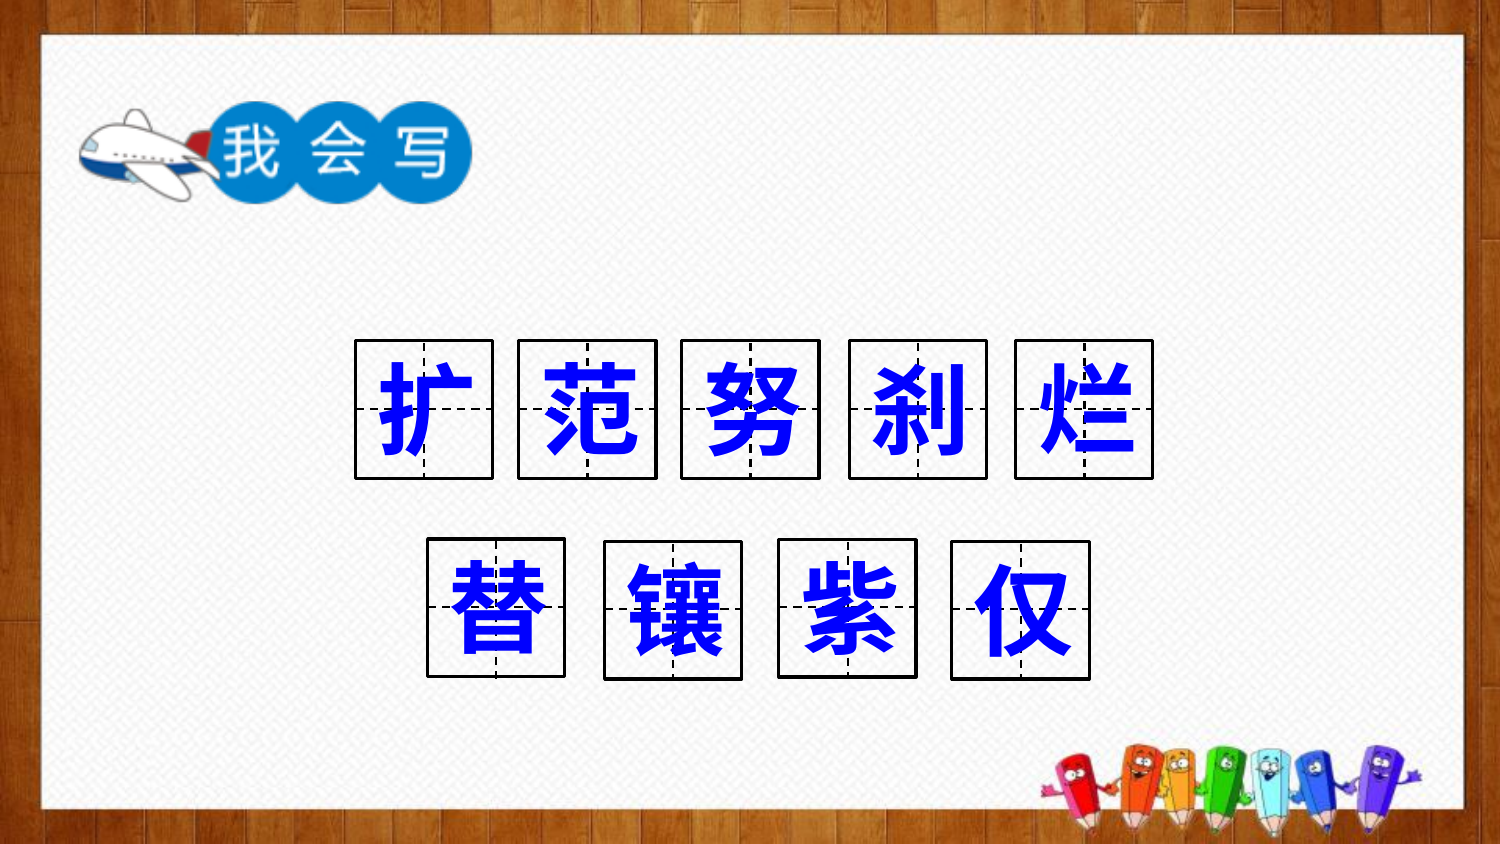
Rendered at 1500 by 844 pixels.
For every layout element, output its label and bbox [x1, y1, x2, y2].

text_box [951, 540, 1098, 682]
text_box [778, 538, 925, 680]
picture [0, 0, 1500, 844]
text_box [1015, 340, 1162, 481]
text_box [355, 340, 502, 481]
text_box [427, 538, 574, 679]
text_box [681, 340, 828, 481]
text_box [604, 540, 751, 682]
text_box [849, 340, 996, 481]
text_box [518, 340, 665, 481]
